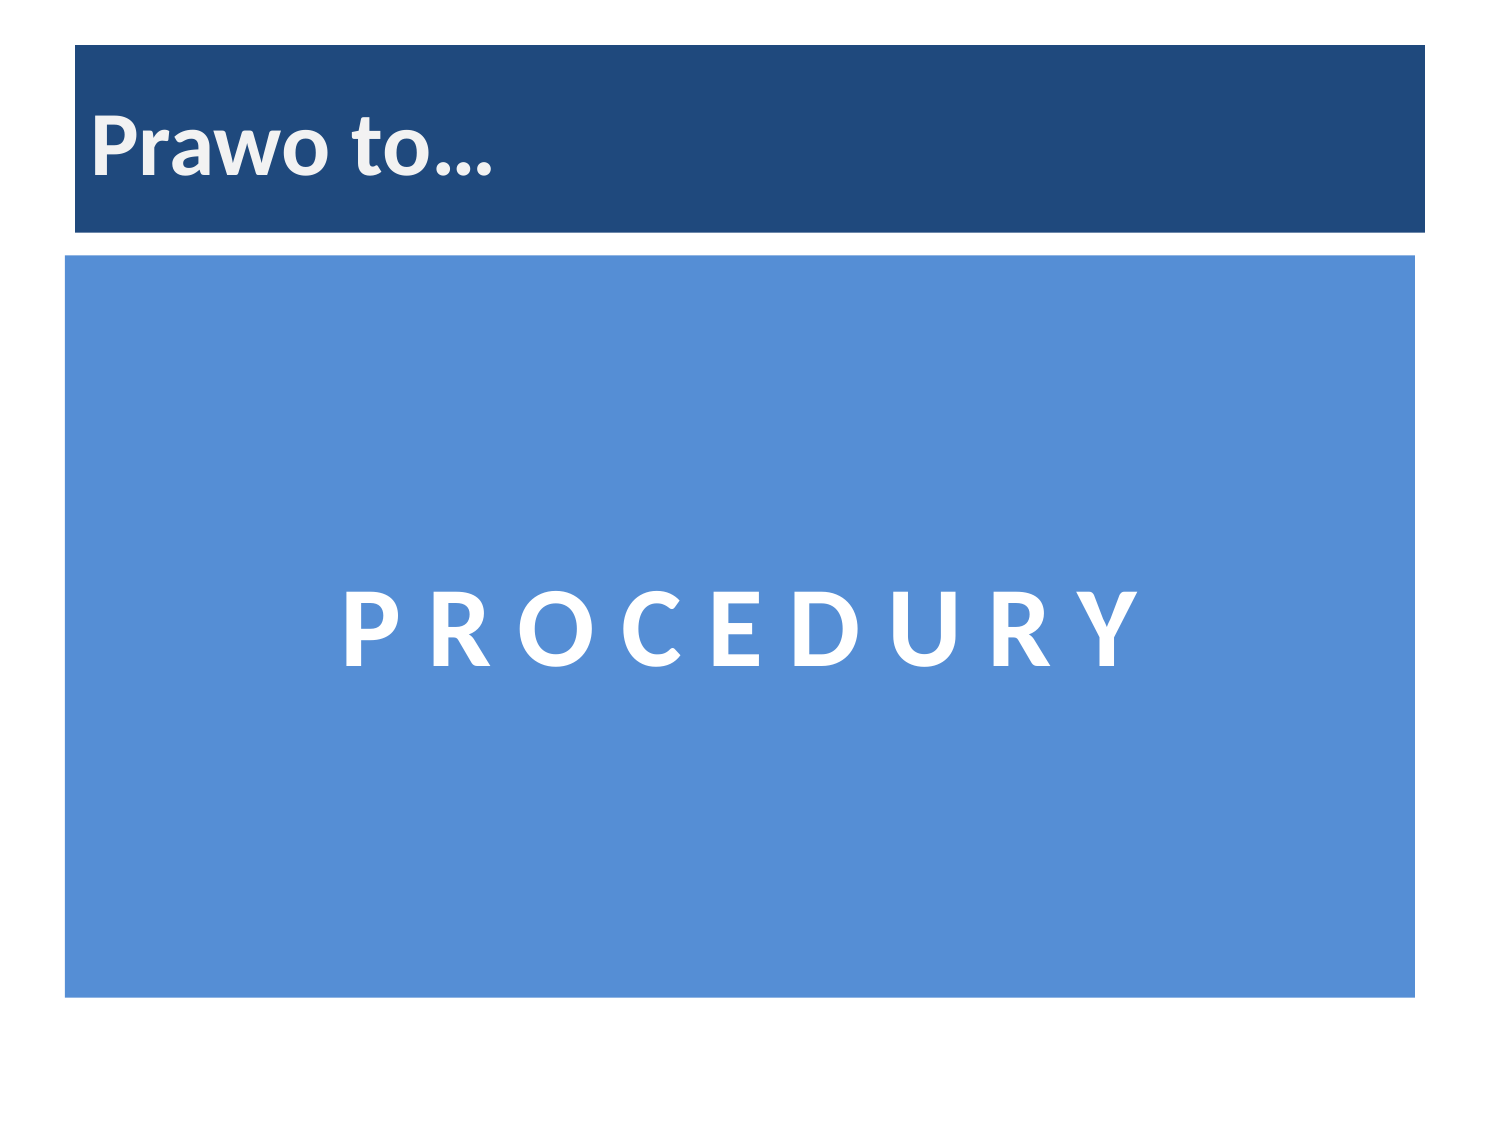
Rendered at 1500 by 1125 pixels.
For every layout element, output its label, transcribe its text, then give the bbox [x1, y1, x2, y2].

title Prawo to… [75, 45, 1425, 233]
list P R O C E D U R Y [64, 255, 1415, 998]
